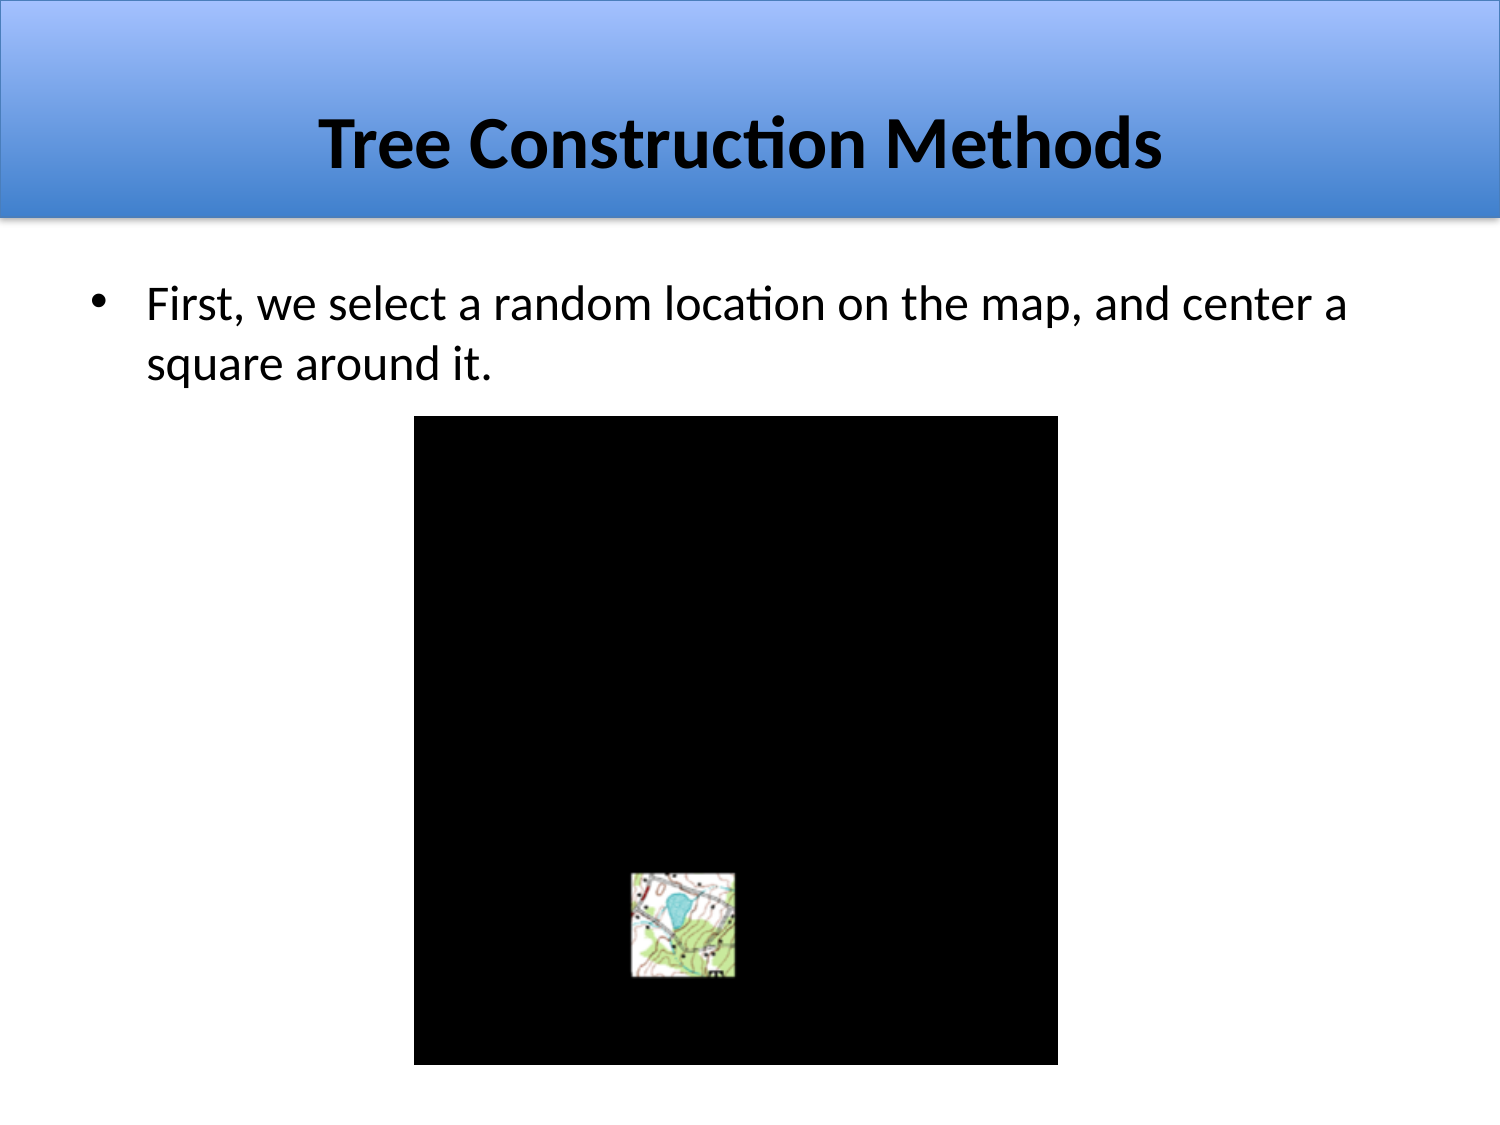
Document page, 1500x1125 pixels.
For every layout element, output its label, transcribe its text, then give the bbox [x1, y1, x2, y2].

title Tree Construction Methods [75, 45, 1425, 233]
list First, we select a random location on the map, and center a square around it. [75, 262, 1425, 417]
picture [414, 416, 1058, 1065]
